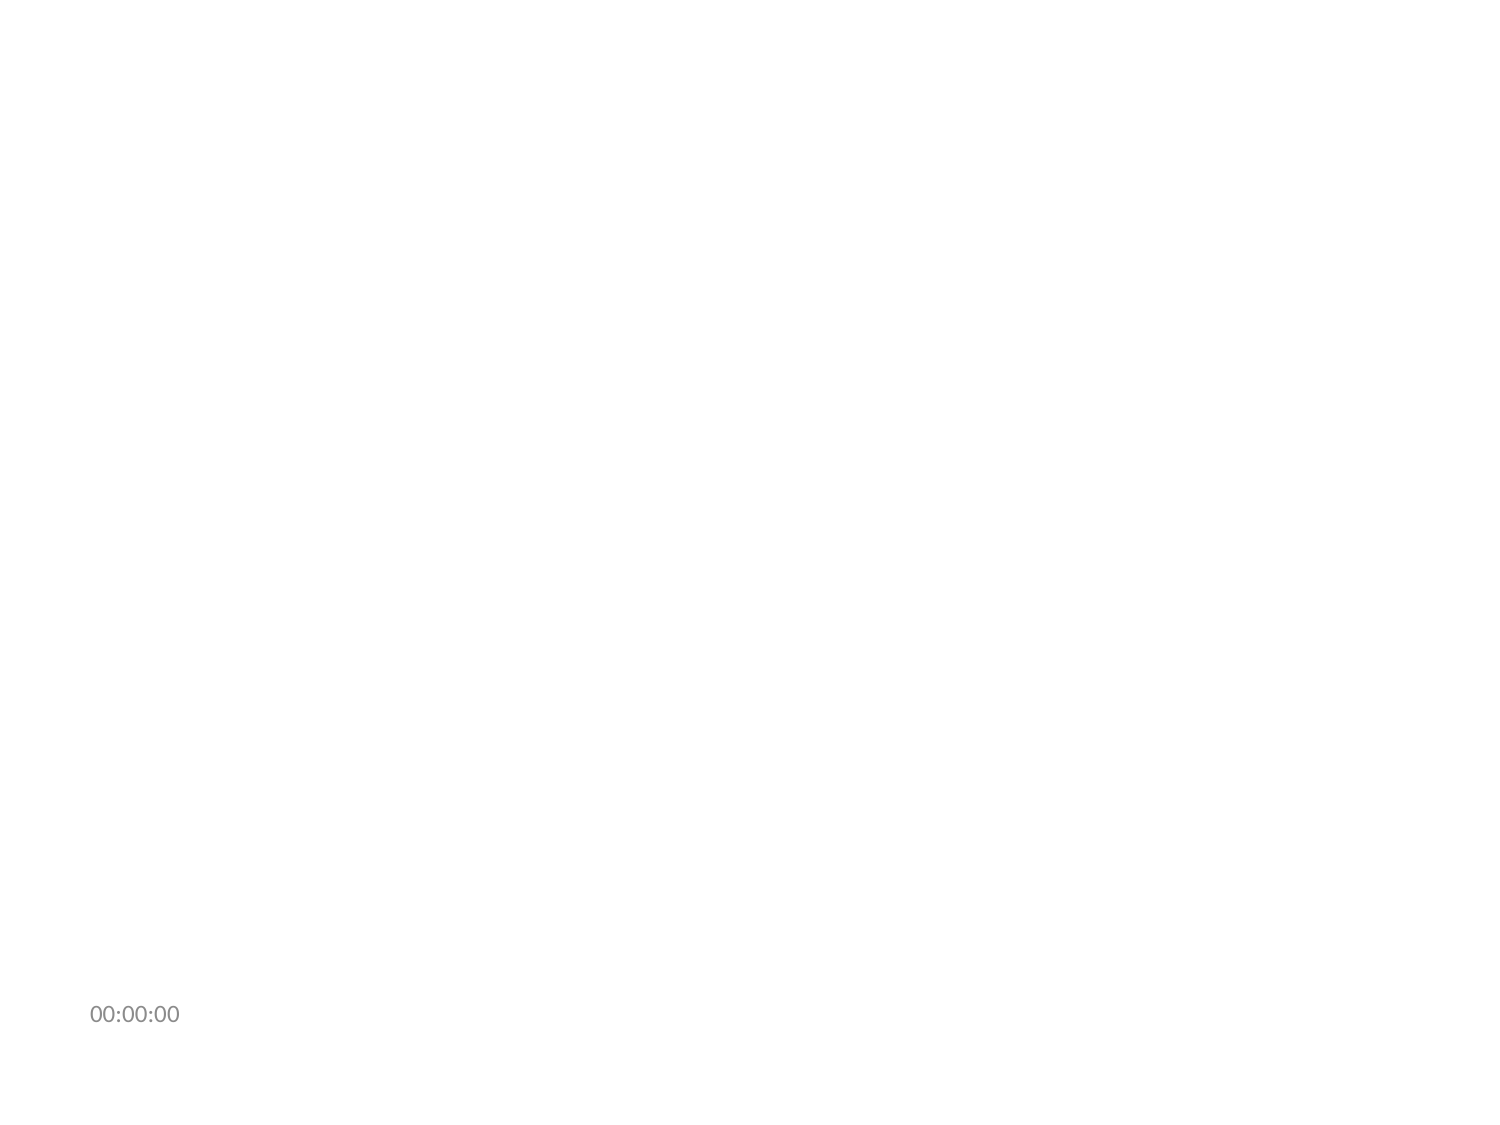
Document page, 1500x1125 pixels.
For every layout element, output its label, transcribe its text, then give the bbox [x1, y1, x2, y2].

text_box 15:35:09 [75, 982, 425, 1043]
